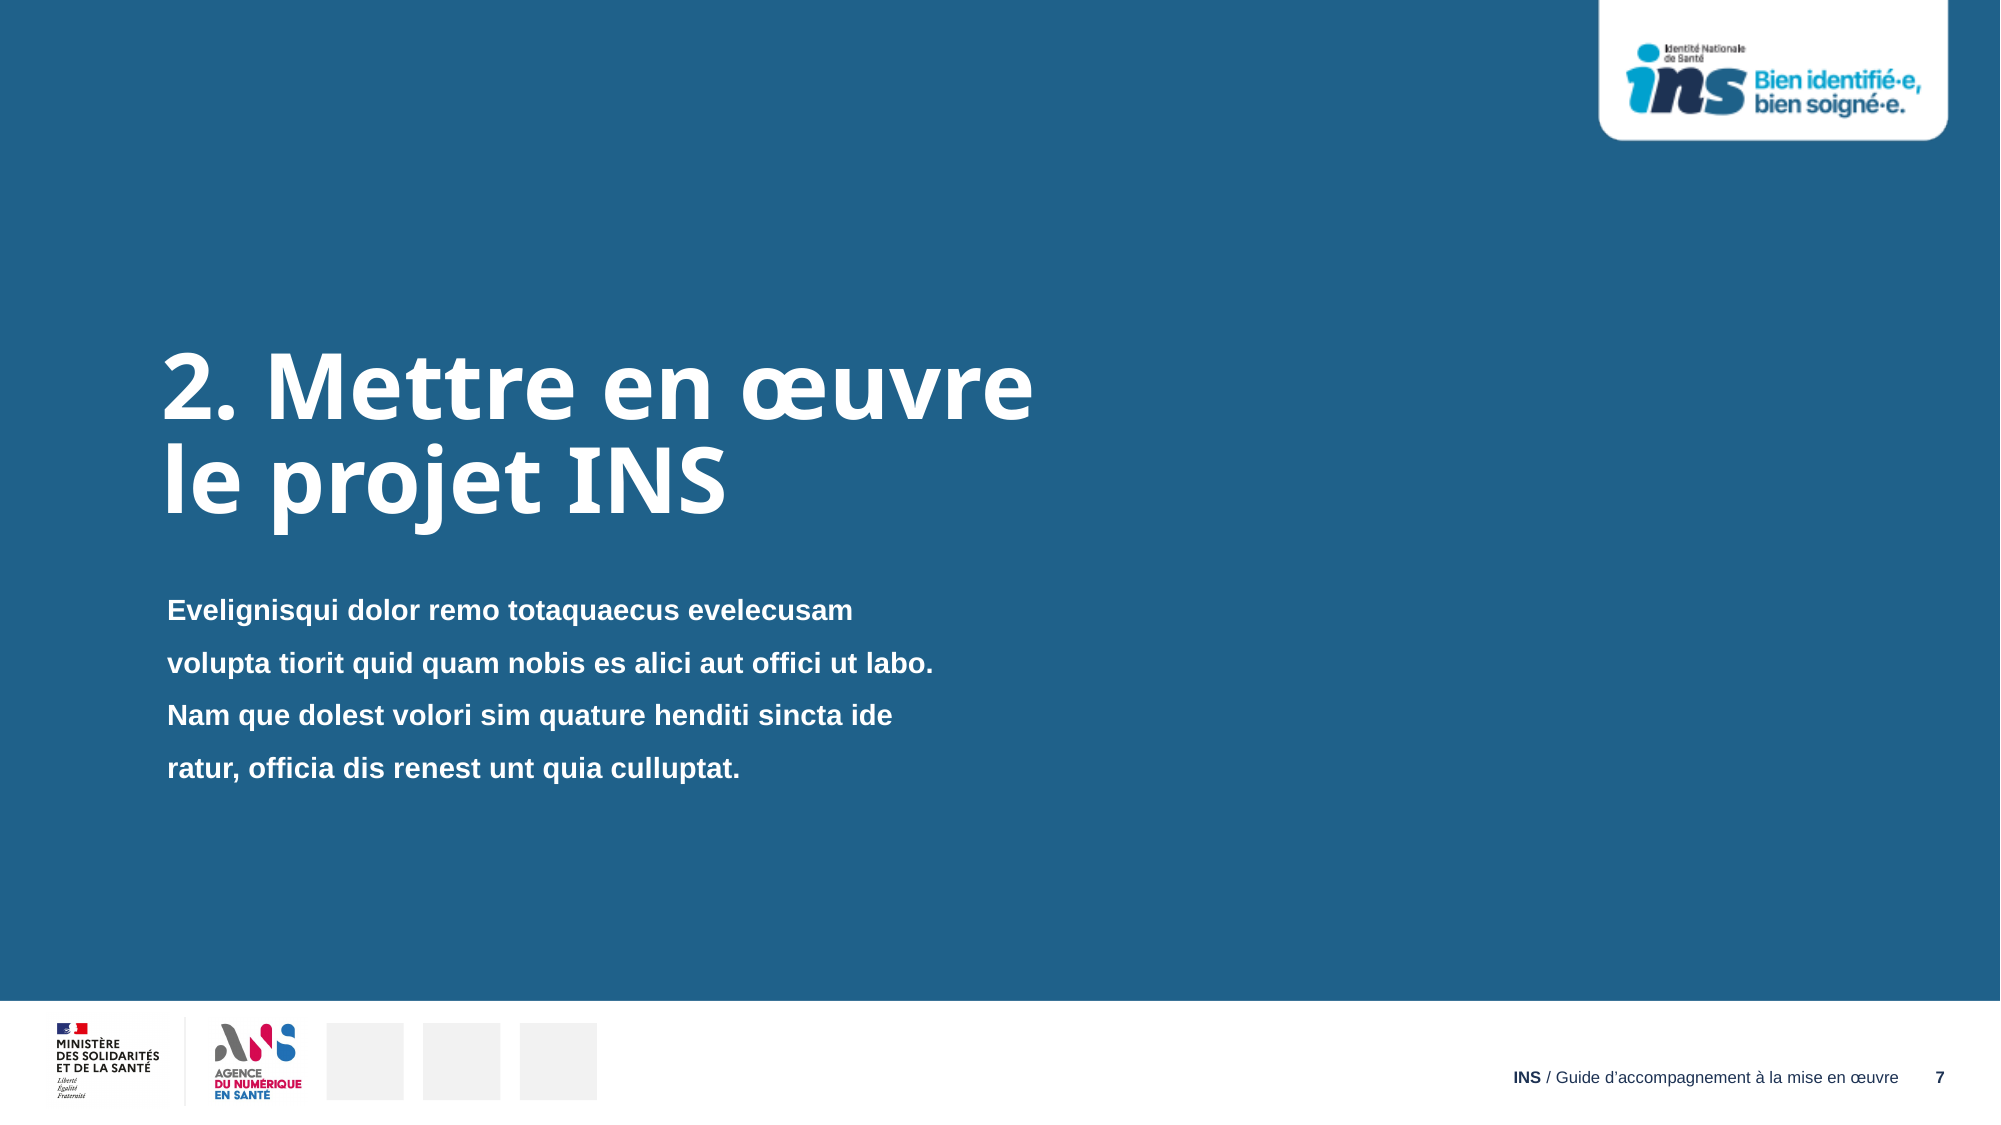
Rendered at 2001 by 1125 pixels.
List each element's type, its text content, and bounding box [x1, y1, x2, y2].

text_box Evelignisqui dolor remo totaquaecus evelecusam volupta tiorit quid quam nobis es alici aut offici ut labo. Nam que dolest volori sim quature henditi sincta ide ratur, officia dis renest unt quia culluptat. [167, 574, 994, 787]
picture [208, 1017, 308, 1106]
picture [46, 1012, 170, 1109]
text_box 2. Mettre en œuvre le projet INS [161, 326, 1189, 491]
